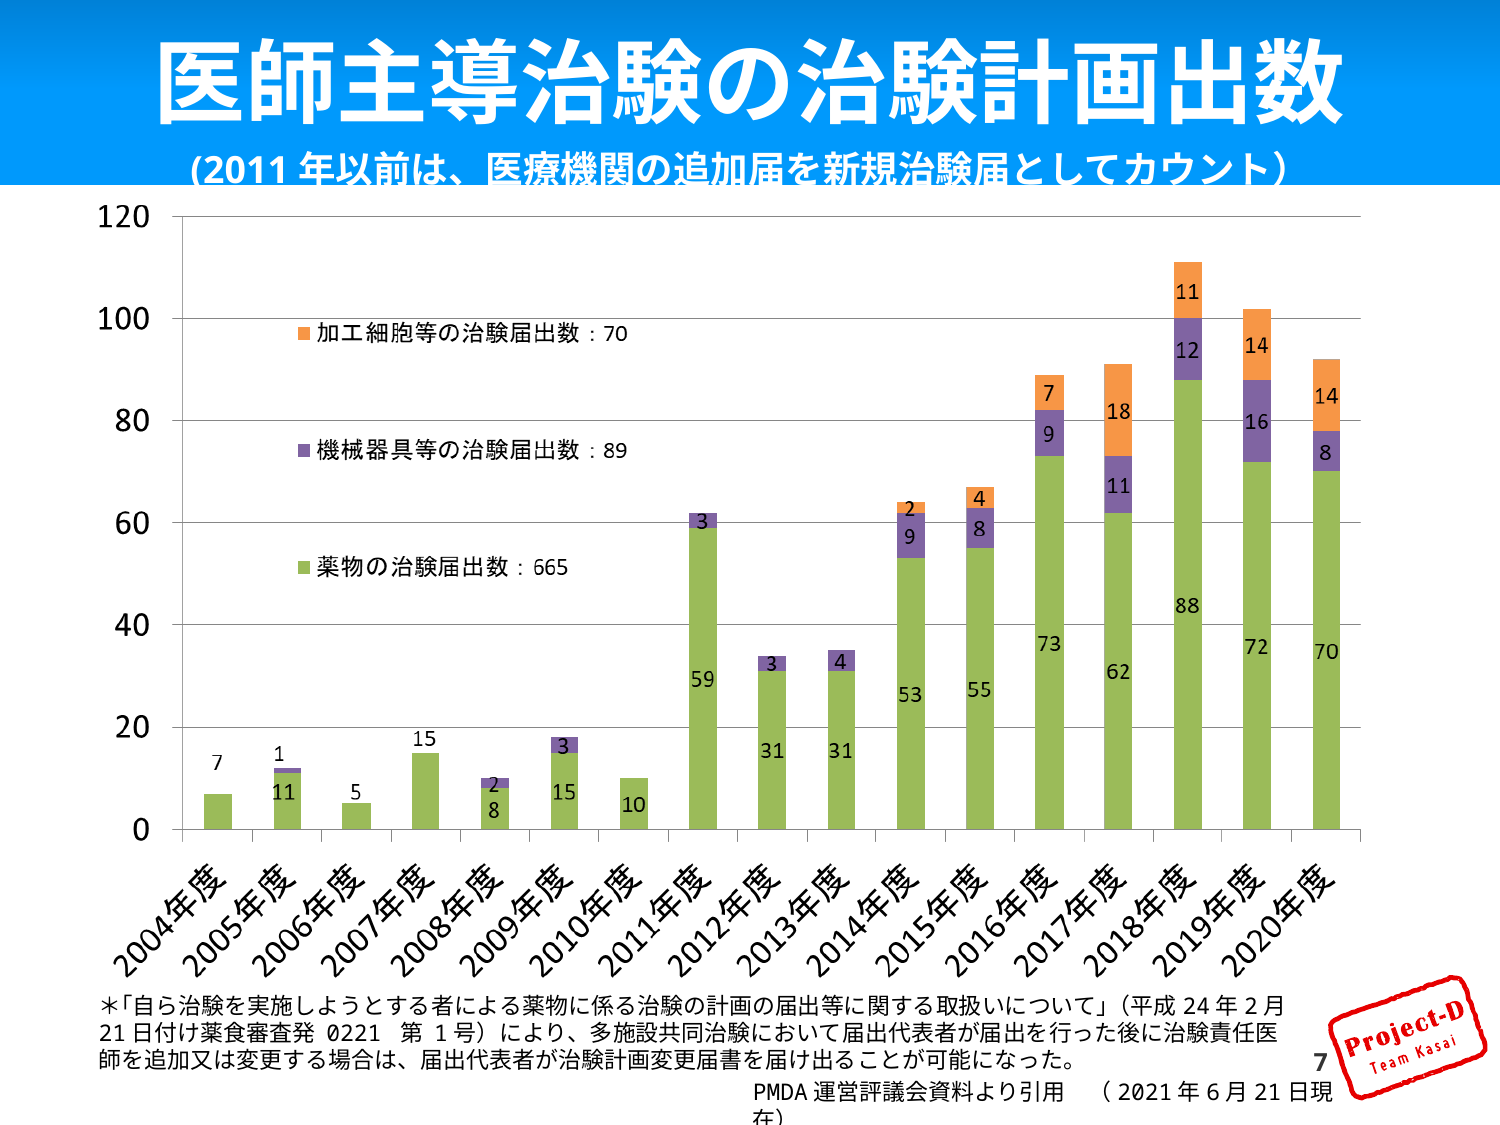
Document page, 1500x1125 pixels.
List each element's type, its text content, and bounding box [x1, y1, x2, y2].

text_box PMDA運営評議会資料より引用 （2021年6月21日現在） [738, 1070, 1352, 1125]
picture [83, 184, 1417, 1018]
text_box 医師主導治験の治験計画出数 (2011年以前は、医療機関の追加届を新規治験届としてカウント） [0, 21, 1500, 167]
text_box ＊｢自ら治験を実施しようとする者による薬物に係る治験の計画の届出等に関する取扱いについて｣（平成24年2月21日付け薬食審査発 0221 第 1号）により、多施設共同治験において届出代表者が届出を行った後に治験責任医師を追加又は変更する場合は、届出代表者が治験計画変更届書を届け出ることが可能になった。 [83, 1024, 1306, 1081]
